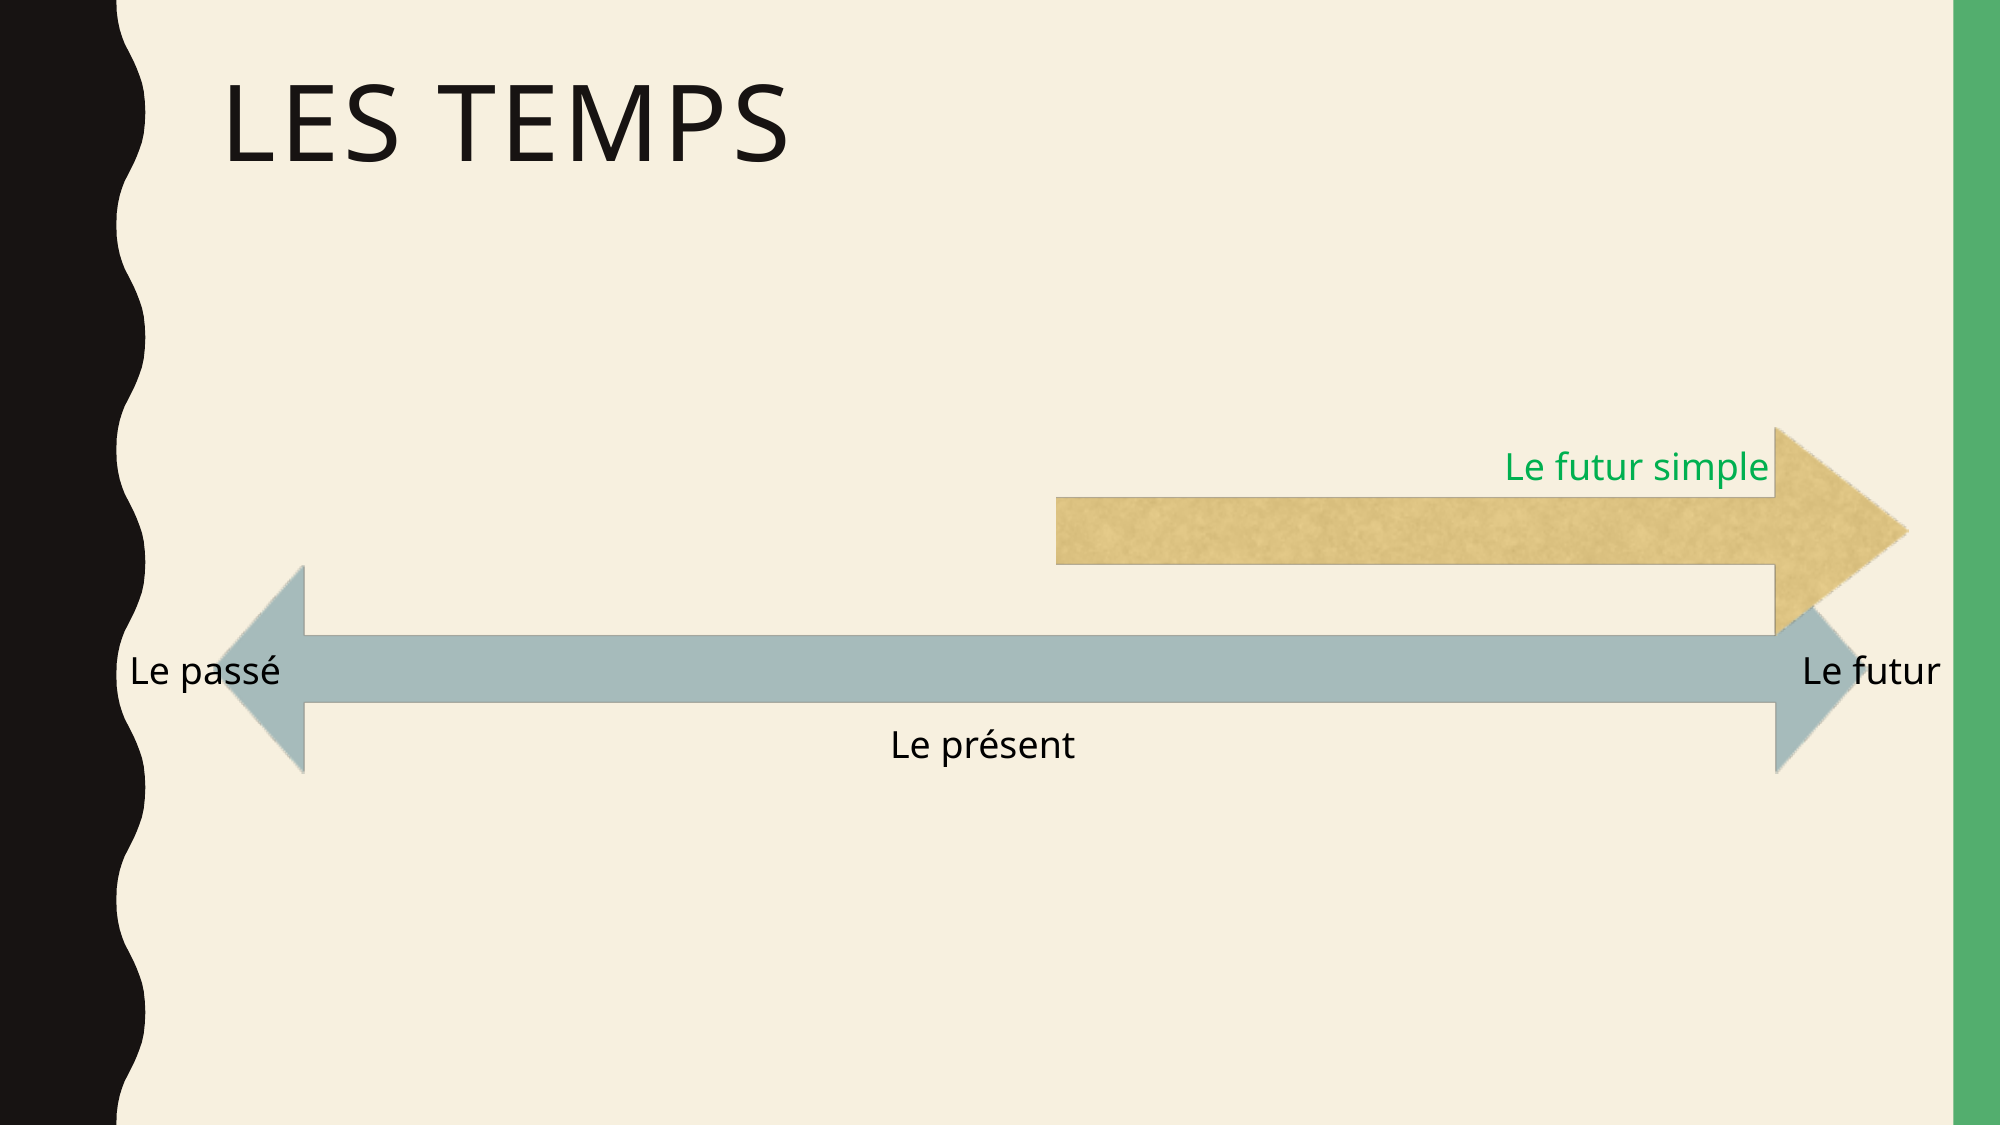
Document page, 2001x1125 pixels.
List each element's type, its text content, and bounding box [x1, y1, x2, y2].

text_box Le futur [1868, 639, 1956, 700]
picture [1056, 427, 1909, 636]
text_box Le passé [114, 639, 212, 700]
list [212, 565, 1868, 774]
title Les Temps [205, 62, 1875, 308]
